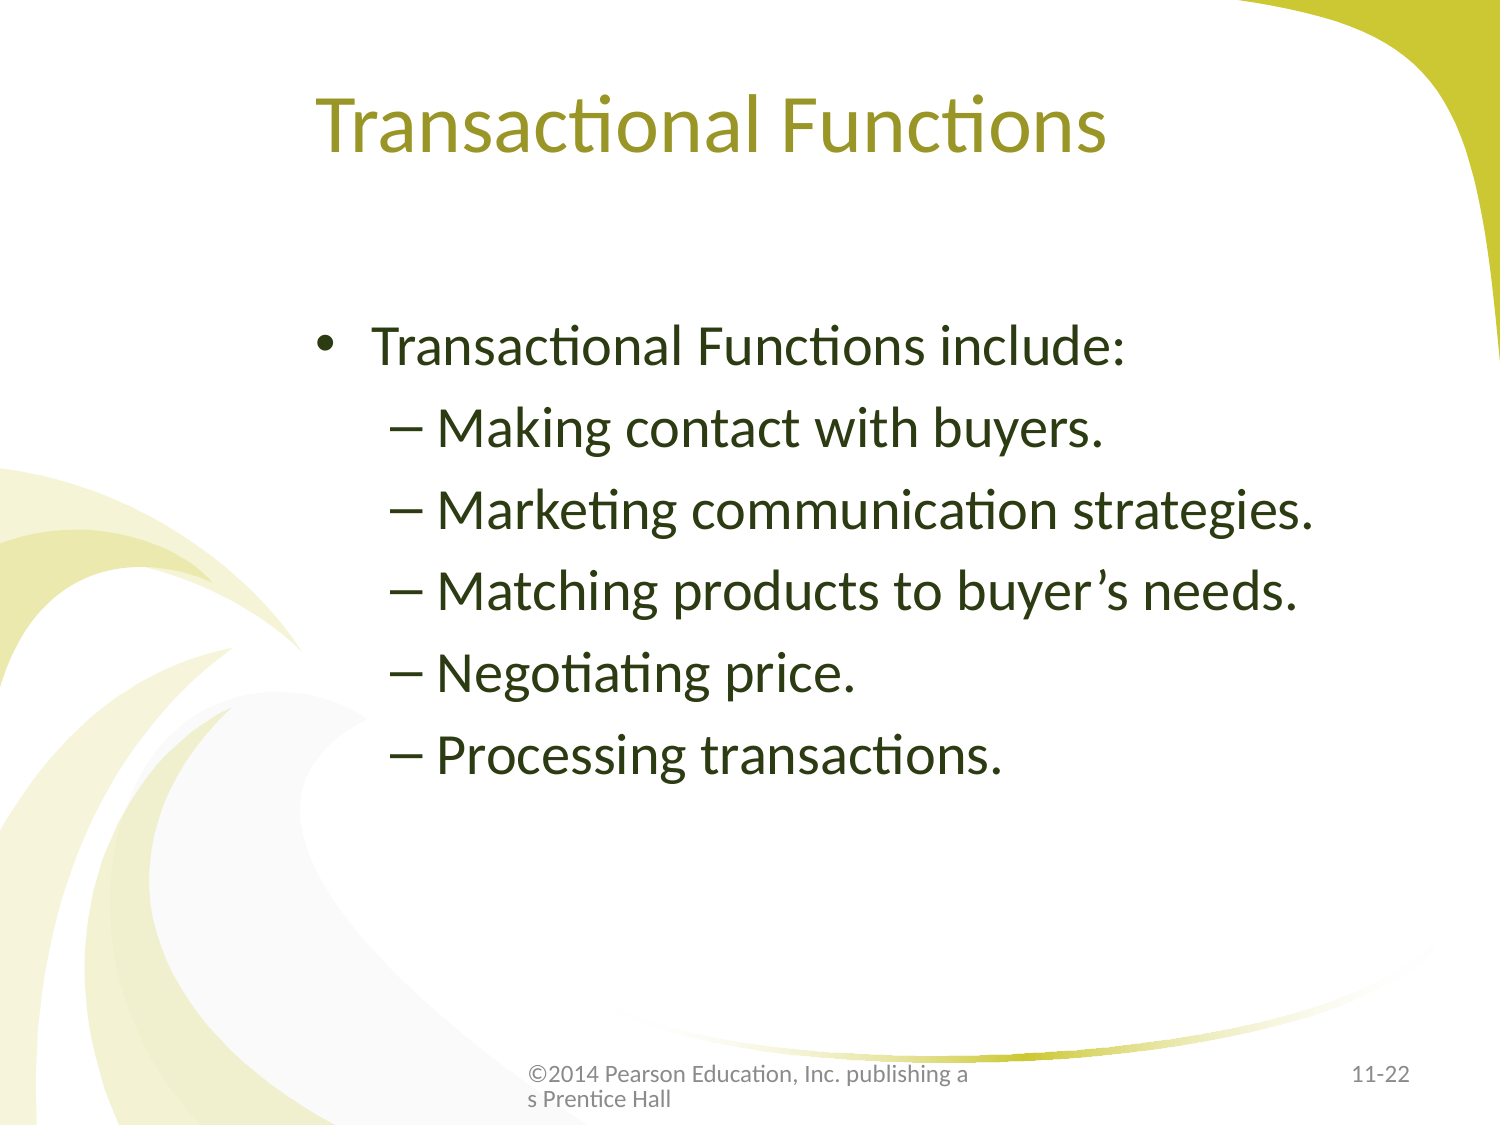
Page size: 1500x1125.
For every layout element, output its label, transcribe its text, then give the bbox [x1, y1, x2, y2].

list Transactional Functions include: Making contact with buyers. Marketing communication strategies. Matching products to buyer’s needs. Negotiating price. Processing transactions. [300, 299, 1438, 950]
title Transactional Functions [300, 37, 1438, 200]
footer ©2014 Pearson Education, Inc. publishing as Prentice Hall [512, 1042, 988, 1103]
slide_number 11-22 [1074, 1042, 1425, 1103]
